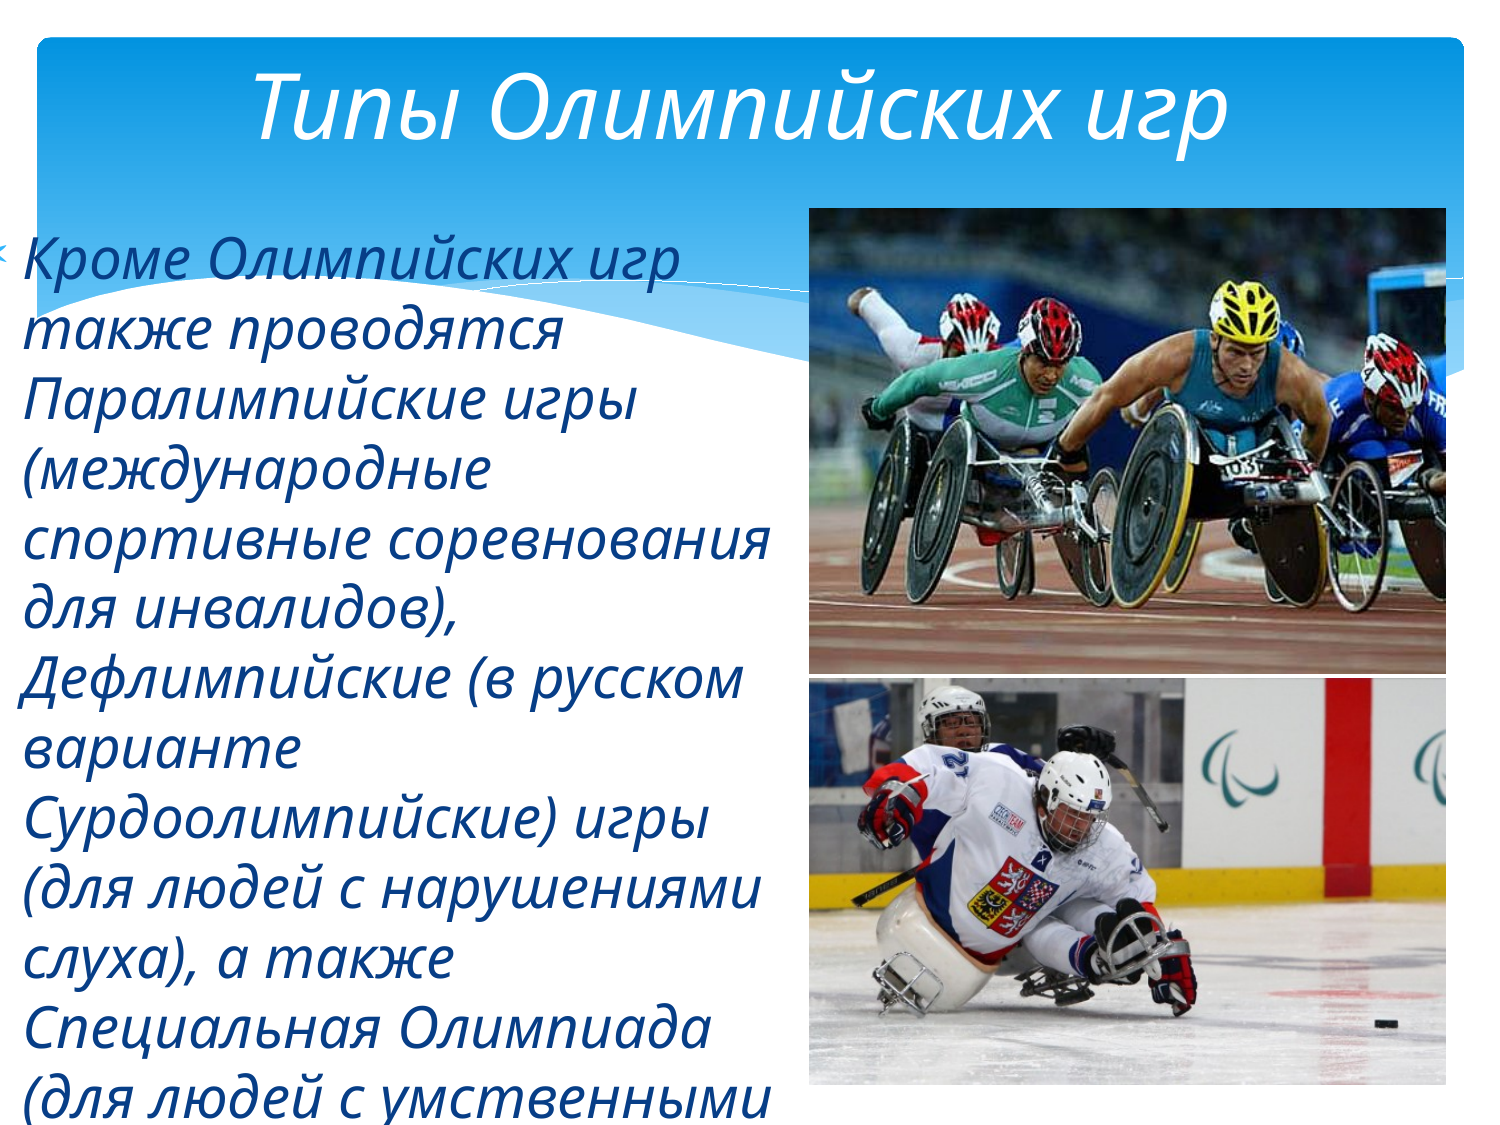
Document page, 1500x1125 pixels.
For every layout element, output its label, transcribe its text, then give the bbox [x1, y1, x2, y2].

picture [808, 678, 1447, 1086]
picture [808, 207, 1447, 675]
title Типы Олимпийских игр [64, 0, 1415, 206]
list Кроме Олимпийских игр также проводятся Паралимпийские игры (международные спортивные соревнования для инвалидов), Дефлимпийские (в русском варианте Сурдоолимпийские) игры (для людей с нарушениями слуха), а также Специальная Олимпиада (для людей с умственными отклонениями). [0, 213, 809, 1125]
